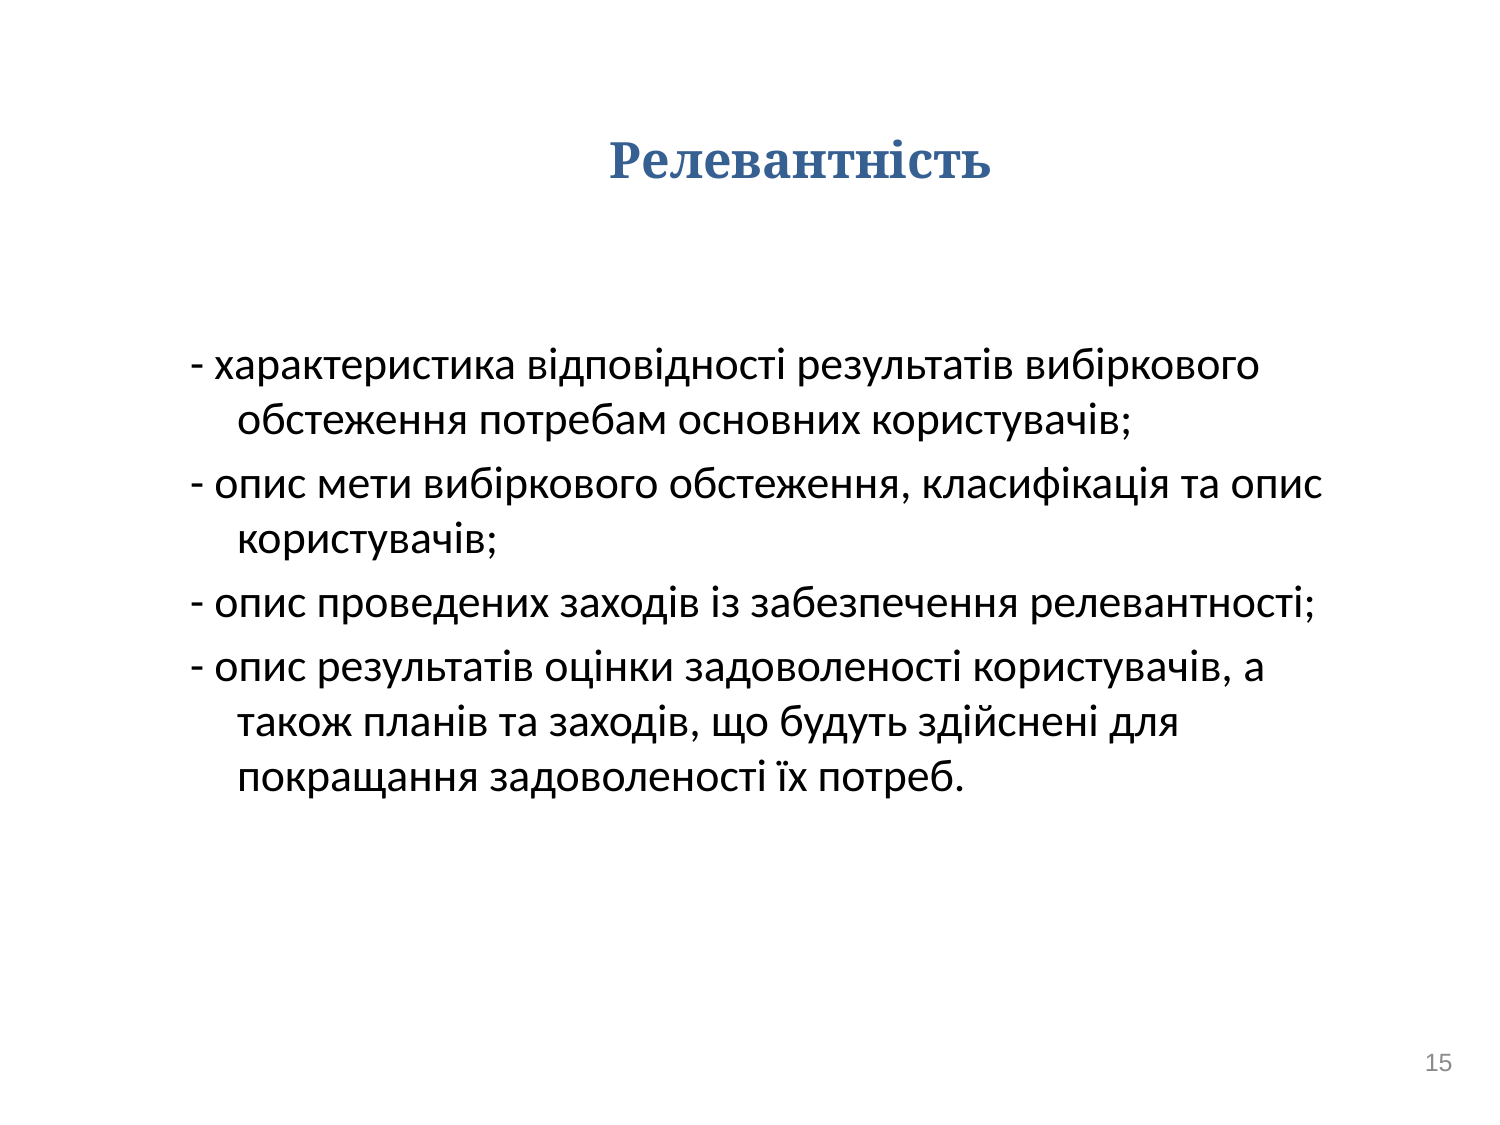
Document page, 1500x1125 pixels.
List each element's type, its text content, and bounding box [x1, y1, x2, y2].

list - характеристика відповідності результатів вибіркового обстеження потребам основних користувачів; - опис мети вибіркового обстеження, класифікація та опис користувачів; - опис проведених заходів із забезпечення релевантності; - опис результатів оцінки задоволеності користувачів, а також планів та заходів, що будуть здійснені для покращання задоволеності їх потреб. [100, 326, 1385, 1002]
title Релевантність [183, 101, 1420, 216]
slide_number 15 [1155, 1024, 1468, 1100]
